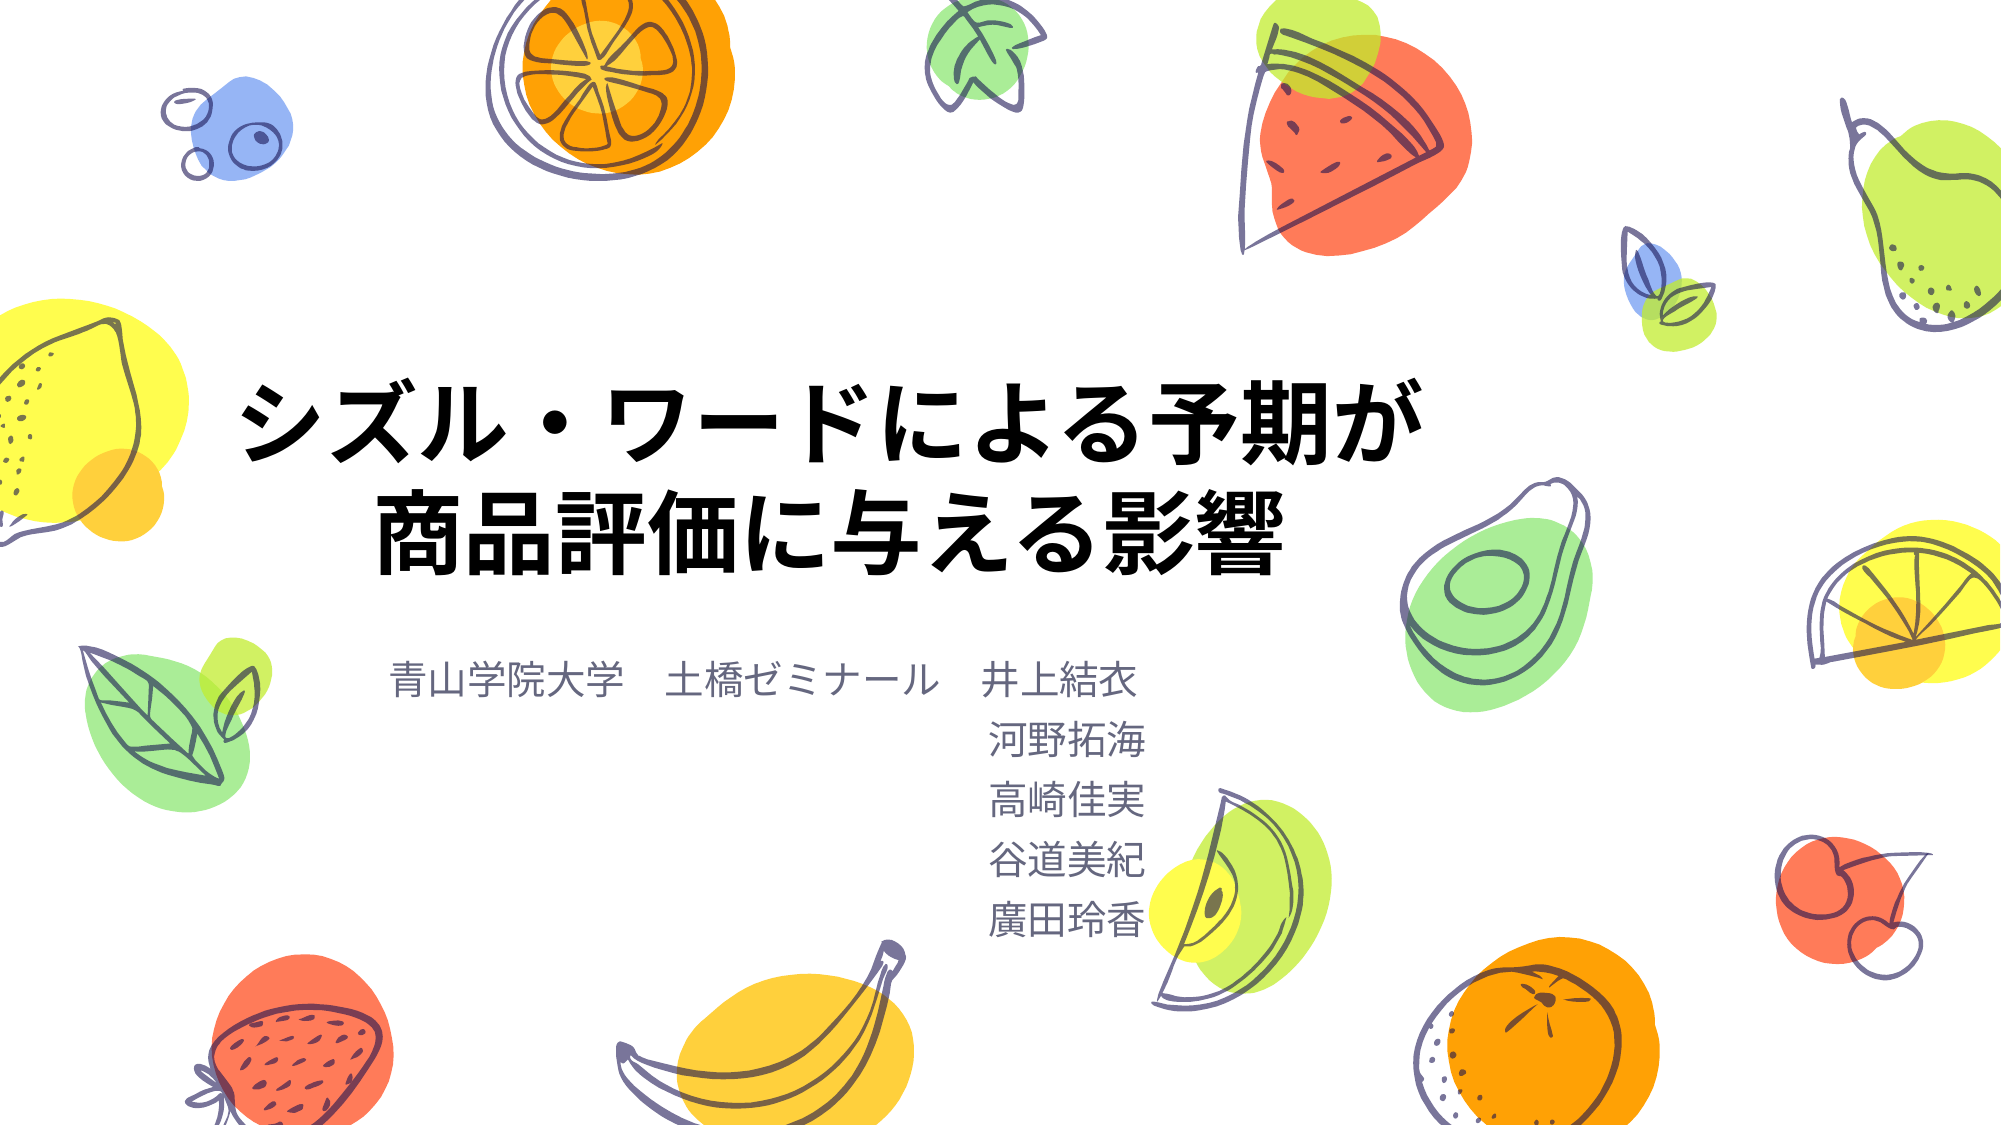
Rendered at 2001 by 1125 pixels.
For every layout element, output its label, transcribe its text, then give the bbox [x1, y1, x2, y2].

title シズル・ワードによる予期が商品評価に与える影響 [204, 222, 1456, 730]
subtitle 青山学院大学 土橋ゼミナール 井上結衣 河野拓海 高崎佳実 谷道美紀 廣田玲香 [362, 569, 1638, 921]
